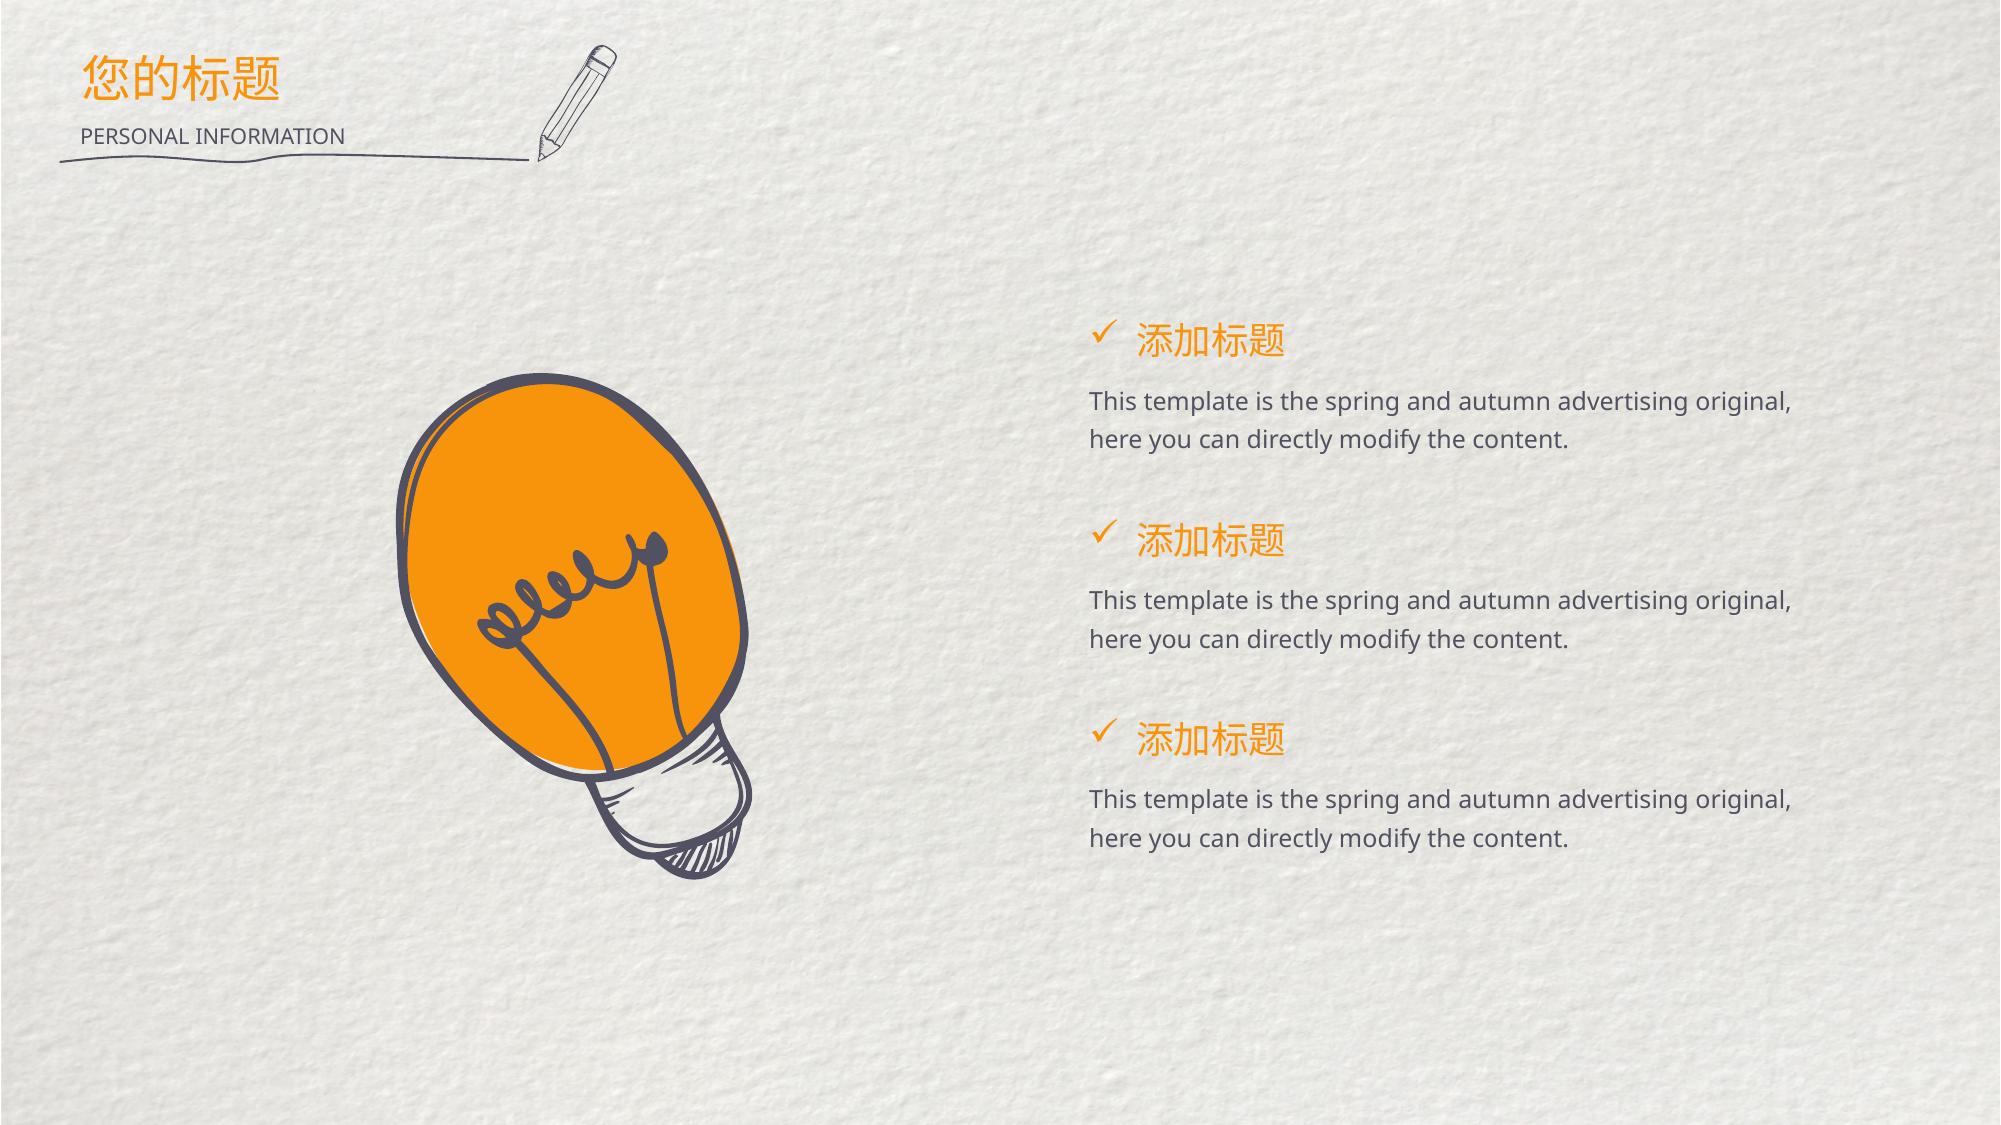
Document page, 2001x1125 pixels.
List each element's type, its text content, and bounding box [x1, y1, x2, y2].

text_box 添加标题 [1074, 708, 1347, 767]
text_box This template is the spring and autumn advertising original, here you can directly modify the content. [1074, 568, 1812, 661]
text_box 您的标题 [66, 40, 297, 107]
text_box [59, 157, 530, 164]
text_box 添加标题 [1074, 309, 1347, 368]
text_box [528, 47, 623, 156]
text_box PERSONAL INFORMATION [65, 107, 590, 157]
text_box This template is the spring and autumn advertising original, here you can directly modify the content. [1074, 767, 1812, 861]
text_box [395, 366, 756, 886]
text_box This template is the spring and autumn advertising original, here you can directly modify the content. [1074, 368, 1812, 462]
picture [3, 1, 2000, 1125]
text_box 添加标题 [1074, 509, 1347, 568]
